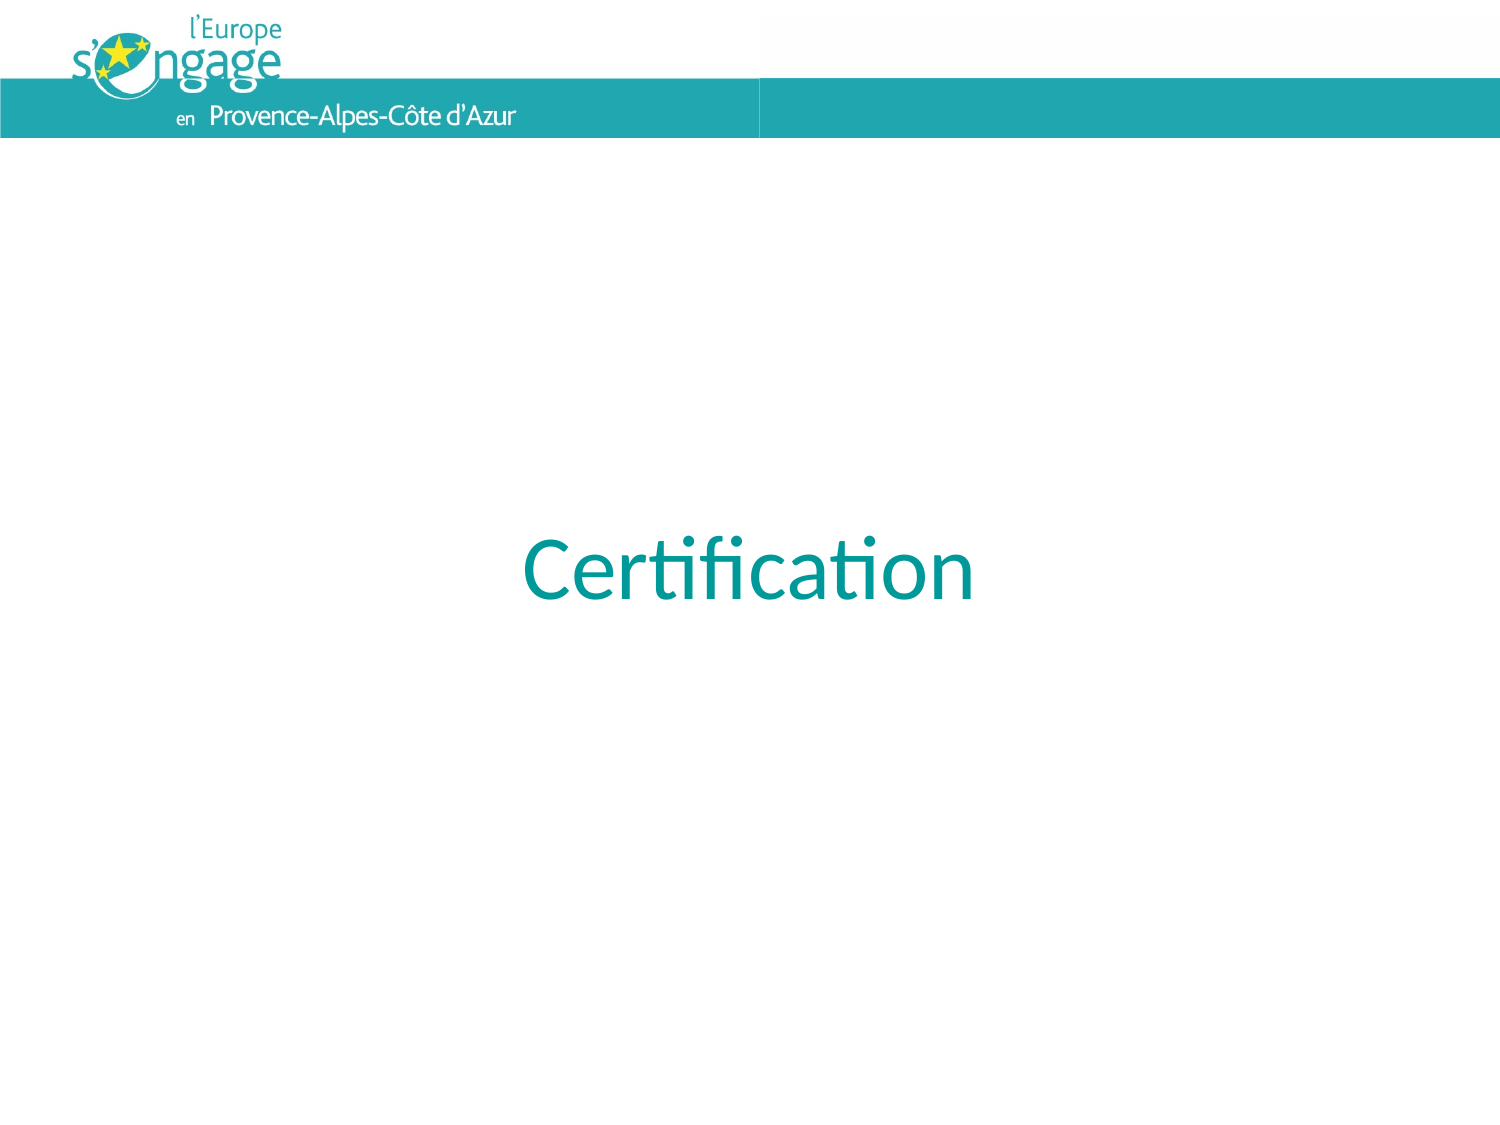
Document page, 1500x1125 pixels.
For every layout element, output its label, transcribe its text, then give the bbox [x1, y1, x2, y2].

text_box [0, 14, 1500, 138]
title Certification [112, 441, 1388, 683]
